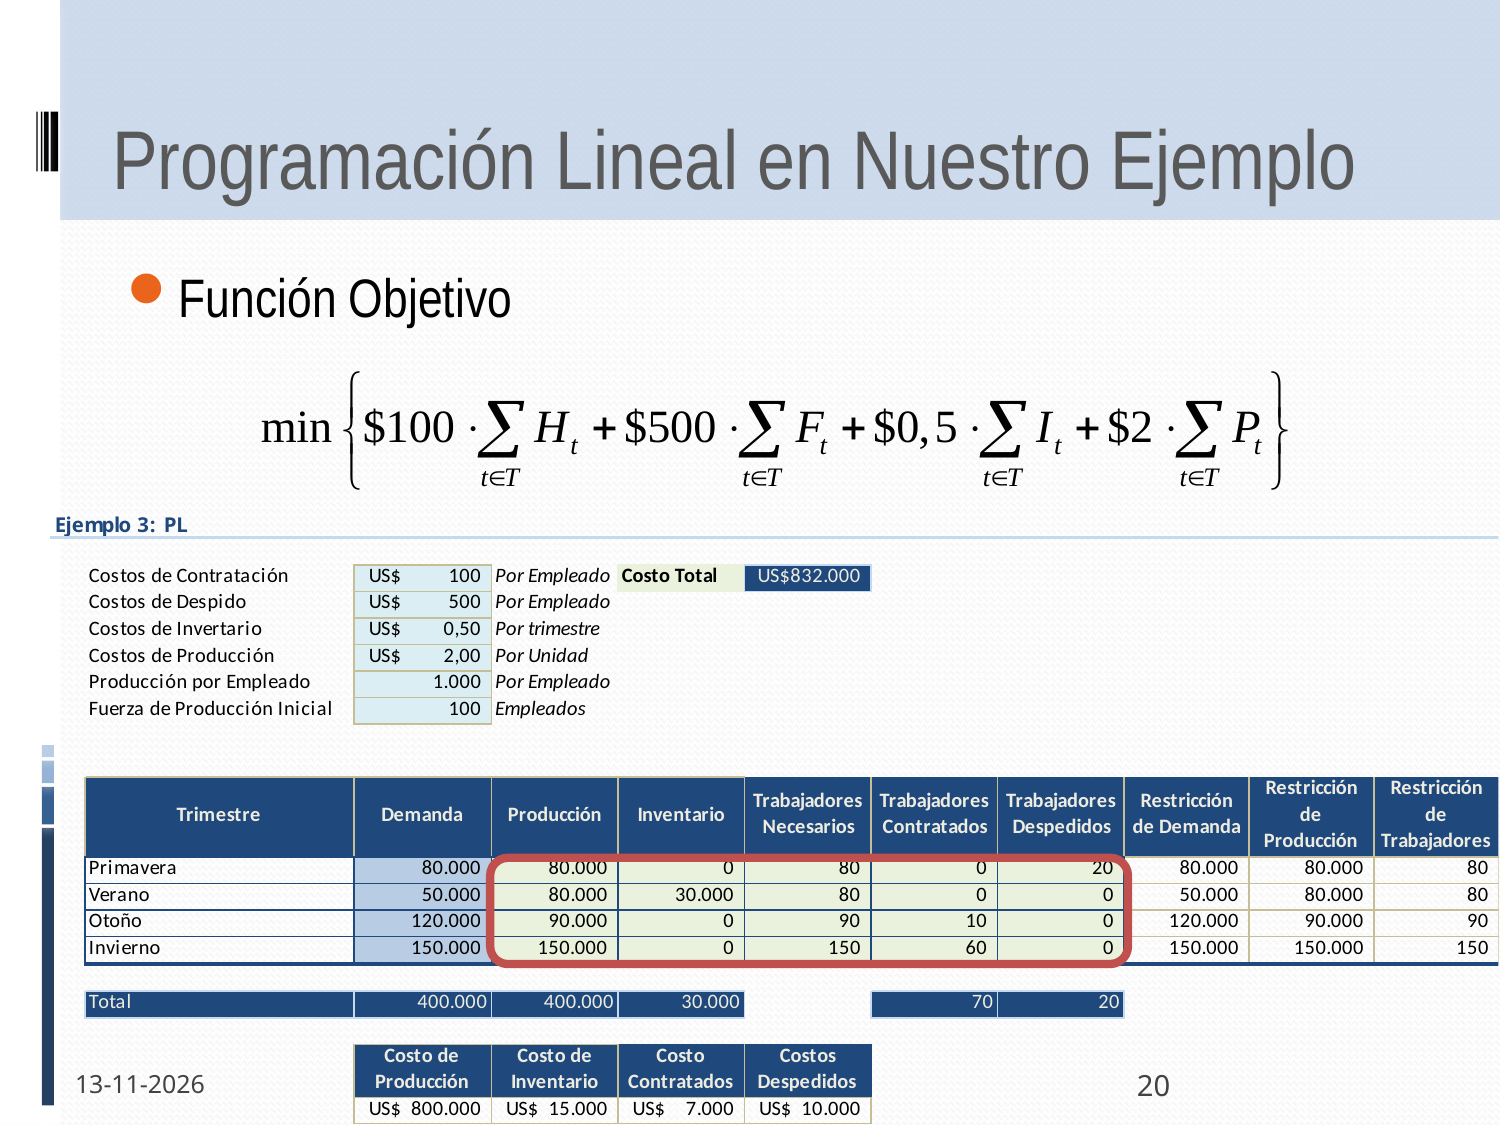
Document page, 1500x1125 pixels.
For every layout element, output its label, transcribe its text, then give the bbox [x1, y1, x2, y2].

title Programación Lineal en Nuestro Ejemplo [111, 18, 1436, 207]
list Función Objetivo [111, 255, 1436, 508]
picture [49, 509, 1500, 1125]
table_header Tipo de Negocio [1296, 364, 1304, 509]
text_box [253, 361, 1298, 501]
table_header Tipo de Negocio [246, 363, 254, 509]
